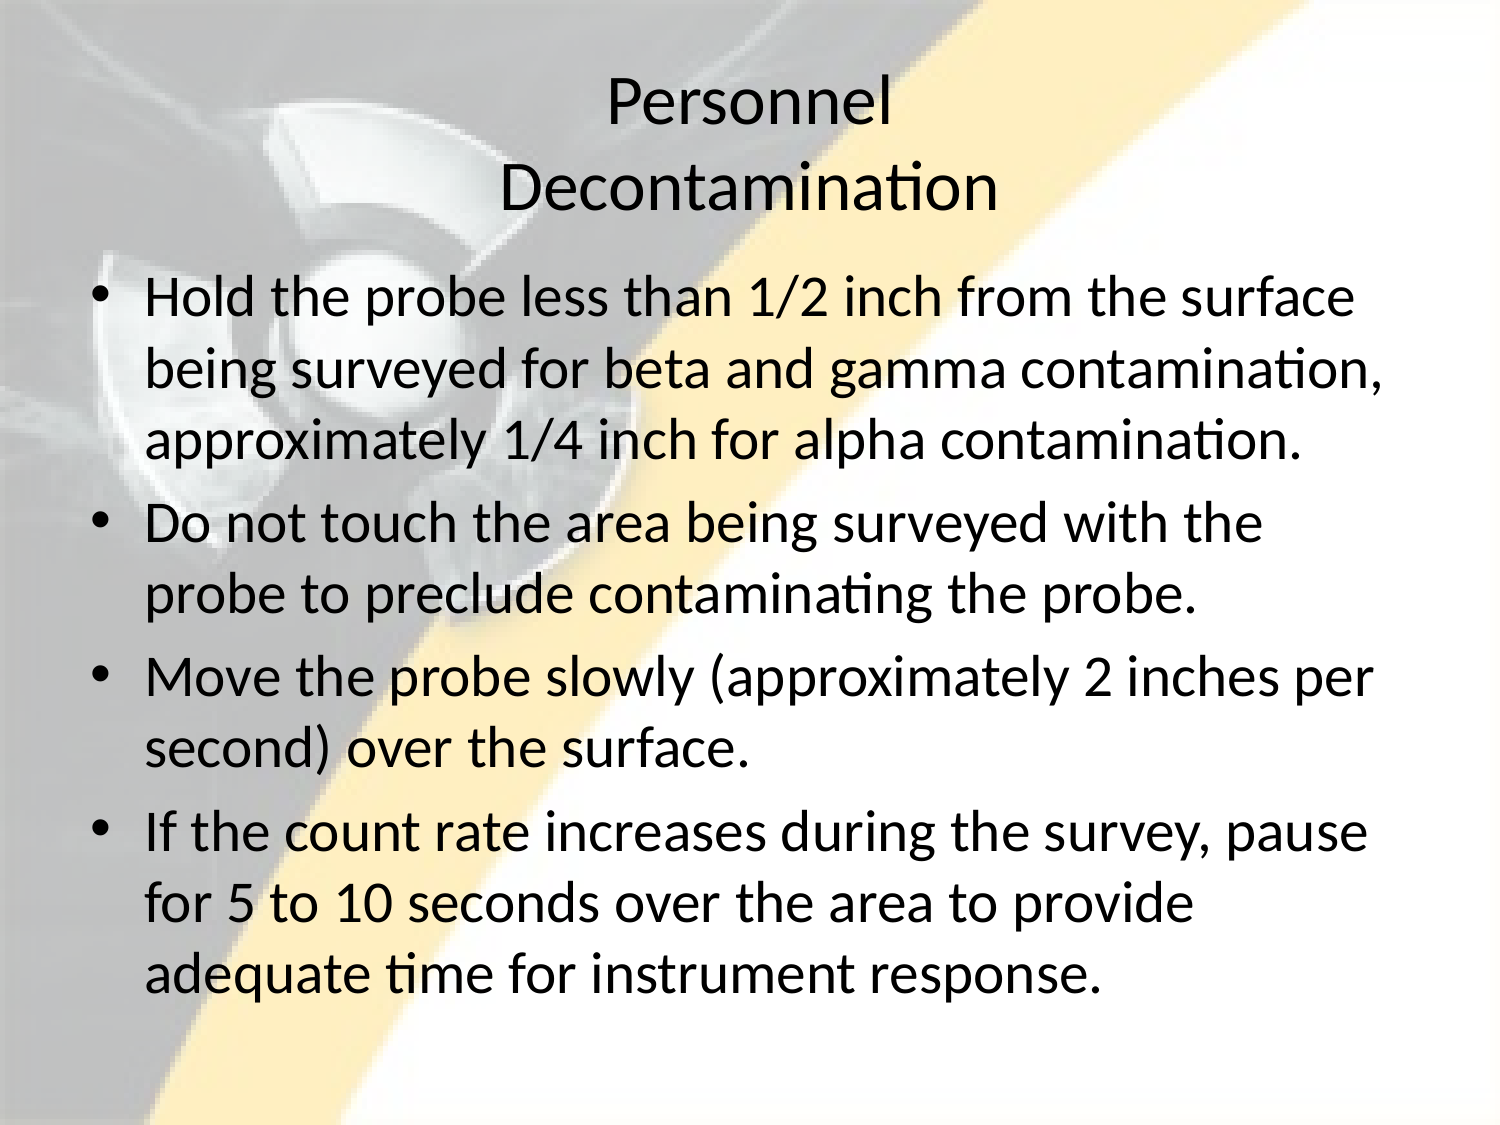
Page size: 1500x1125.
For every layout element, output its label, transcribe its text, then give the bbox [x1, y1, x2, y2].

title Personnel Decontamination [75, 45, 1425, 233]
list Hold the probe less than 1/2 inch from the surface being surveyed for beta and gamma contamination, approximately 1/4 inch for alpha contamination. Do not touch the area being surveyed with the probe to preclude contaminating the probe. Move the probe slowly (approximately 2 inches per second) over the surface. If the count rate increases during the survey, pause for 5 to 10 seconds over the area to provide adequate time for instrument response. [75, 249, 1425, 1025]
